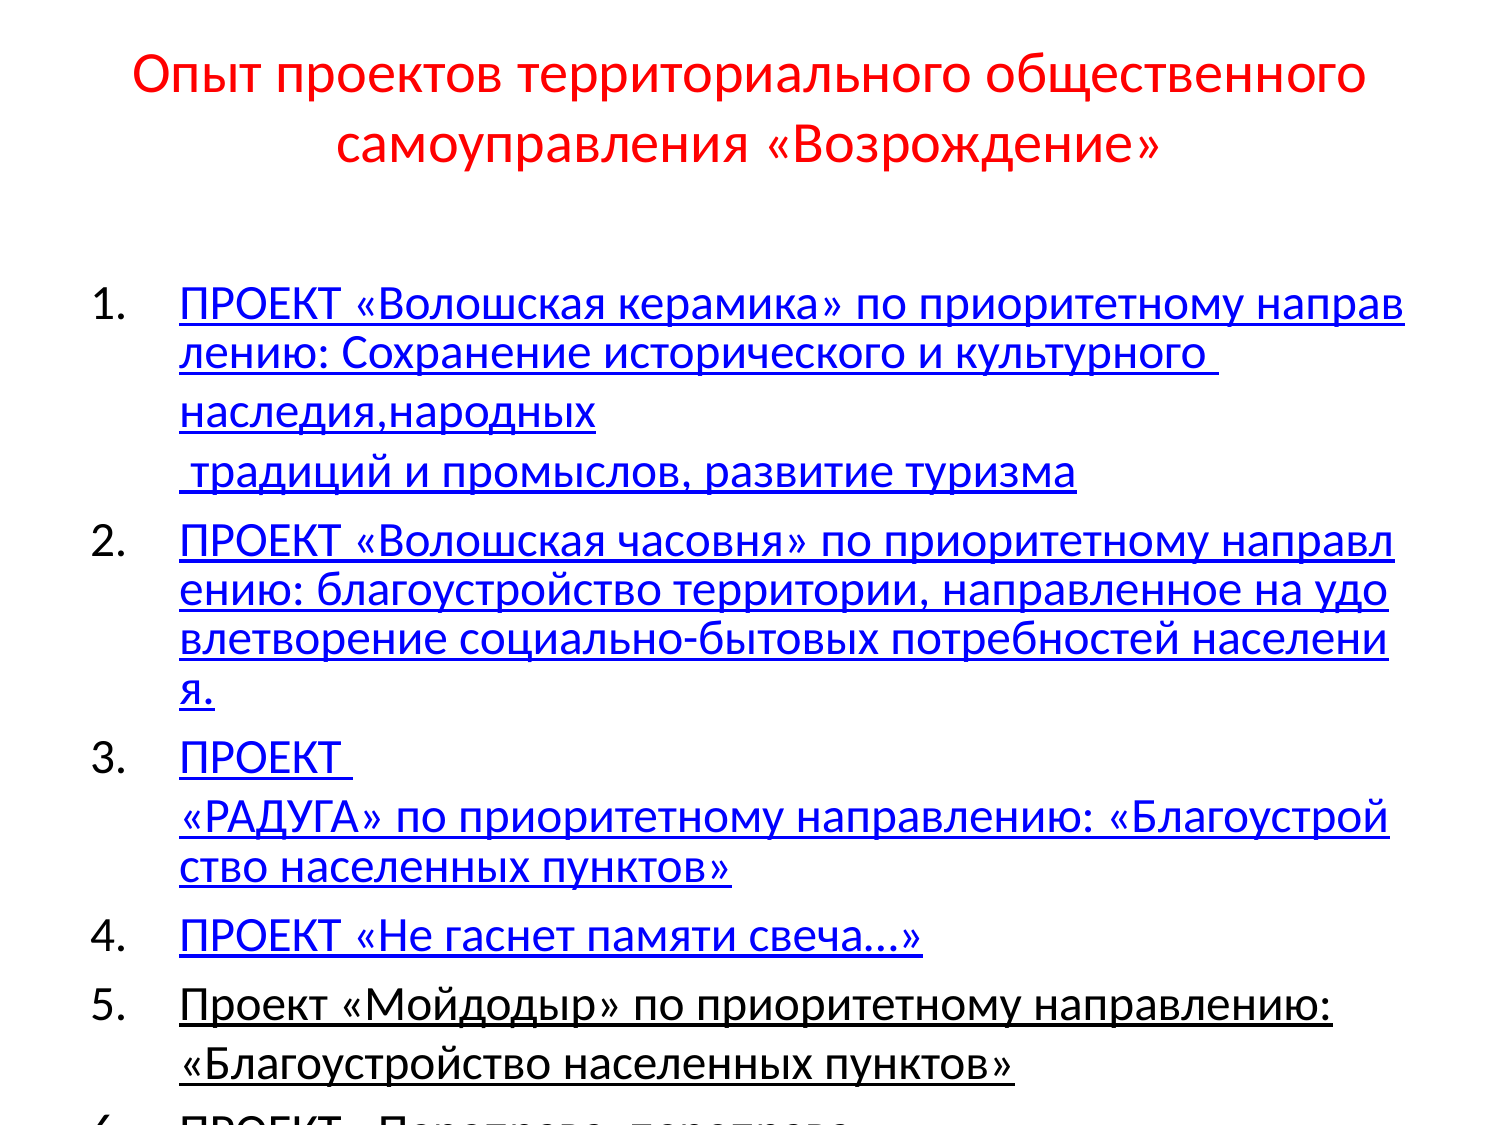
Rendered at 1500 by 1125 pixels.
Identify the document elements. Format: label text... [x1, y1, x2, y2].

list ПРОЕКТ «Волошская керамика» по приоритетному направлению: Сохранение исторического и культурного наследия,народных традиций и промыслов, развитие туризма ПРОЕКТ «Волошская часовня» по приоритетному направлению: благоустройство территории, направленное на удовлетворение социально-бытовых потребностей населения. ПРОЕКТ «РАДУГА» по приоритетному направлению: «Благоустройство населенных пунктов» ПРОЕКТ «Не гаснет памяти свеча…» Проект «Мойдодыр» по приоритетному направлению: «Благоустройство населенных пунктов» ПРОЕКТ «Переправа, переправа» ПРОЕКТ "Благоустройство территории ДК" [75, 262, 1425, 1005]
title Опыт проектов территориального общественного самоуправления «Возрождение» [75, 45, 1425, 233]
